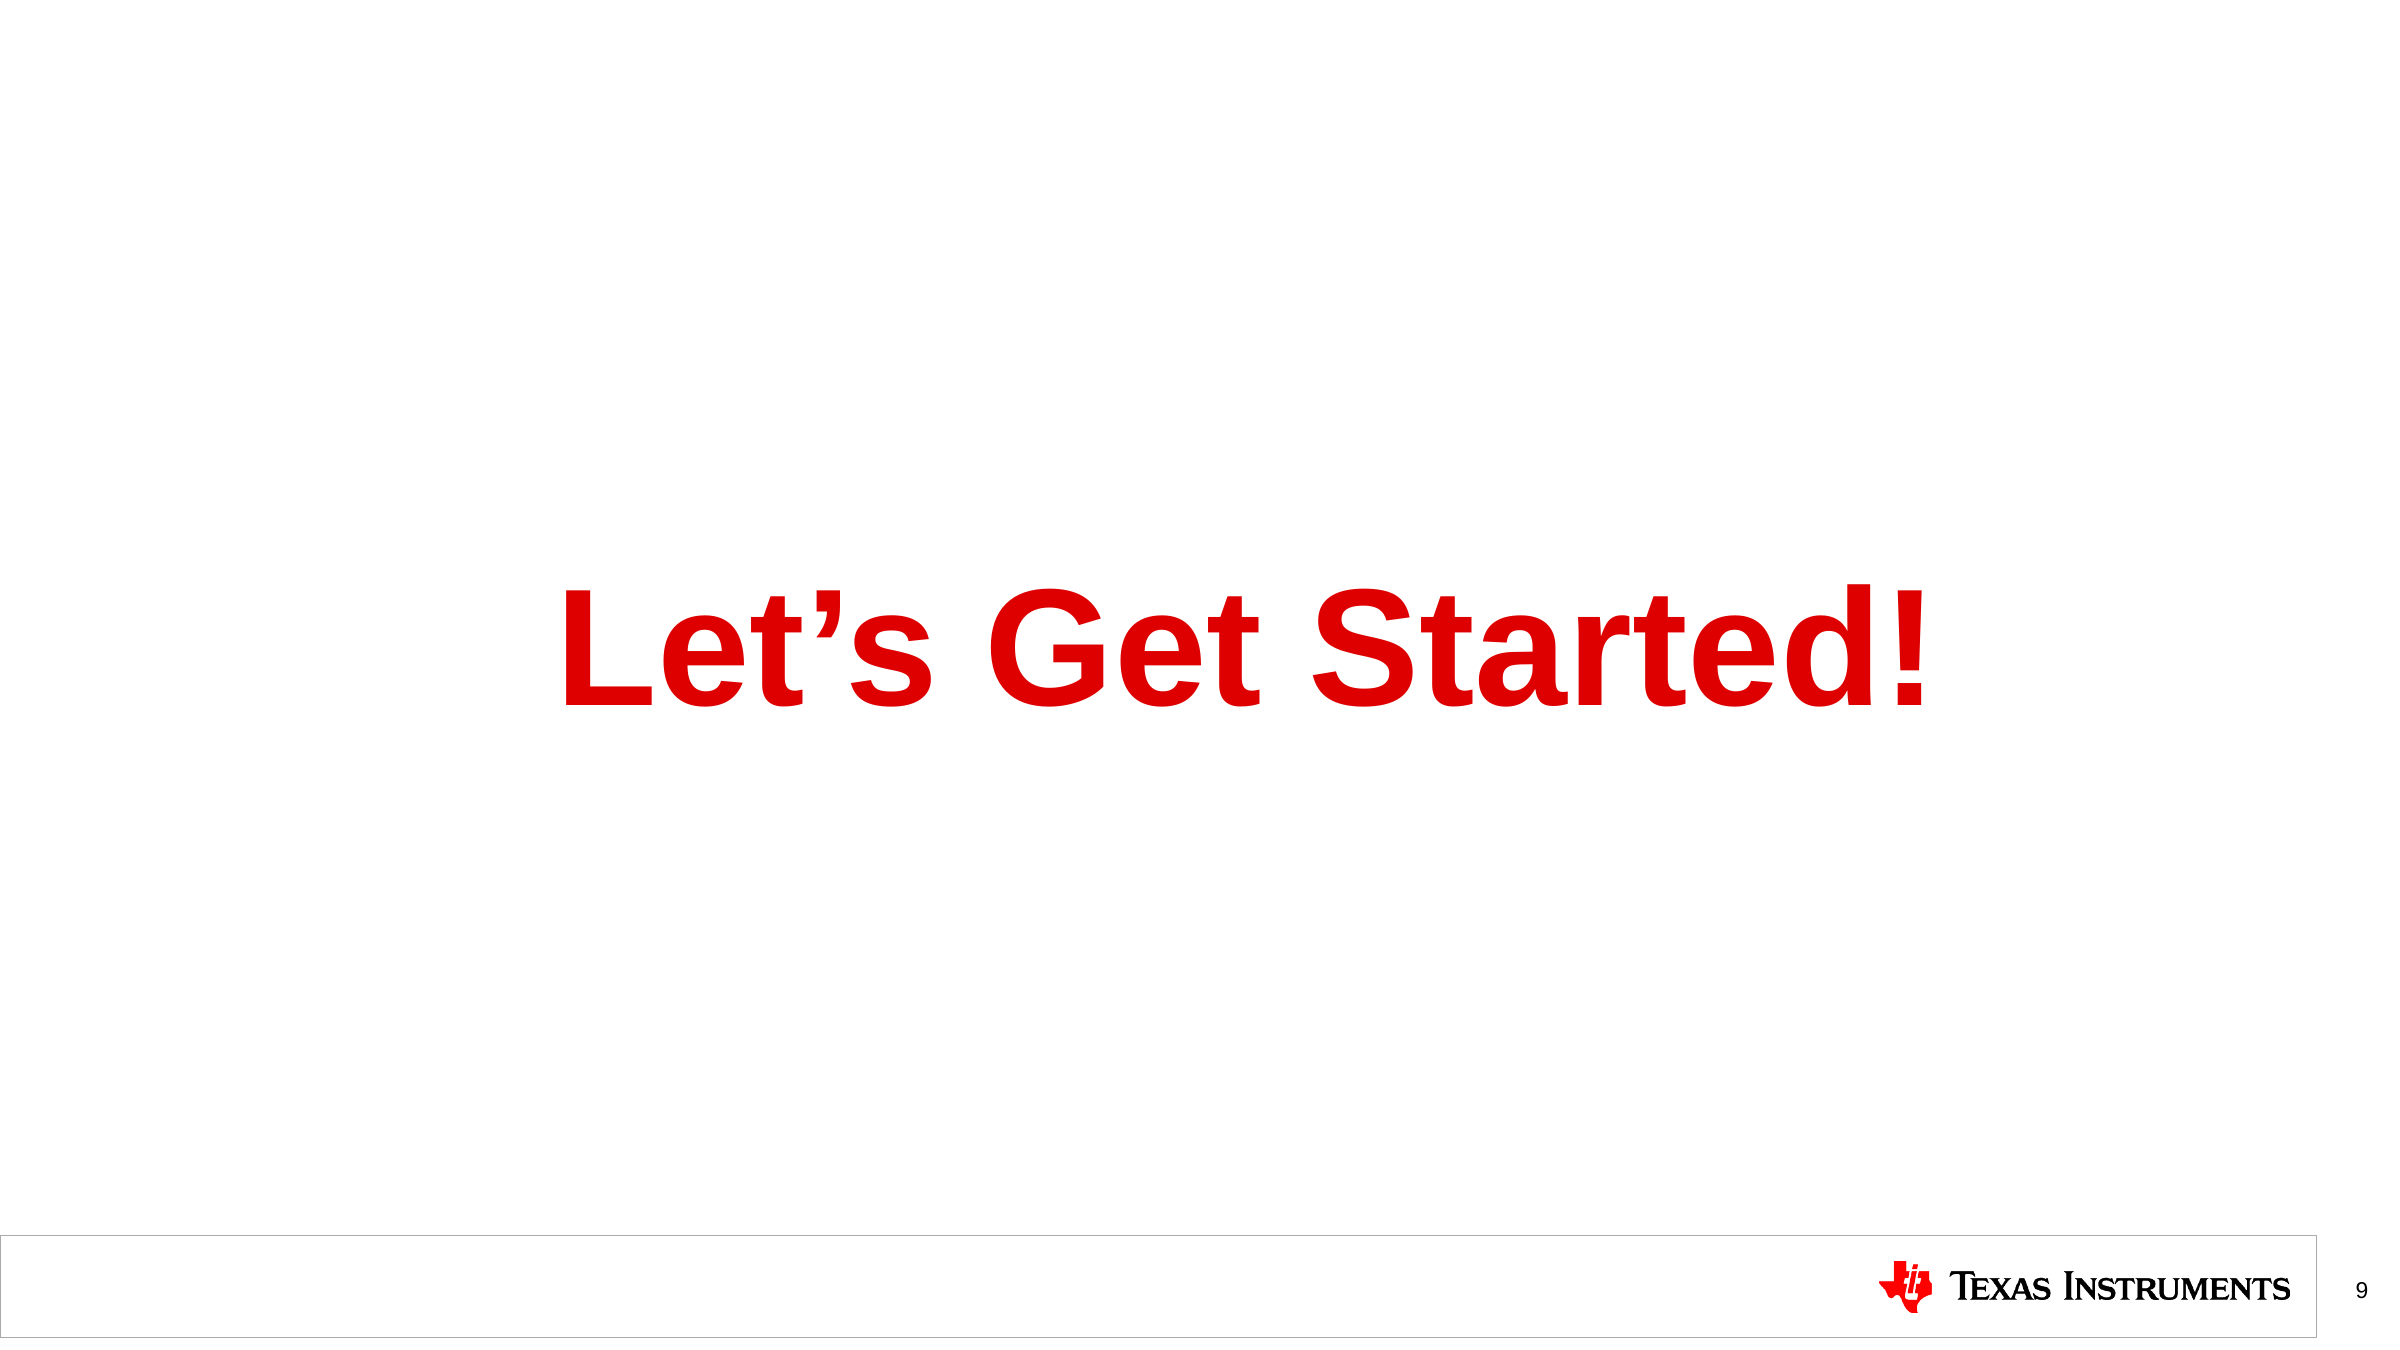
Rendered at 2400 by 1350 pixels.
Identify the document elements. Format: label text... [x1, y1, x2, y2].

picture [1879, 1307, 2290, 1313]
picture [1879, 1261, 2290, 1265]
slide_number 9 [1828, 1265, 2389, 1307]
text_box Let’s Get Started! [137, 562, 2358, 723]
